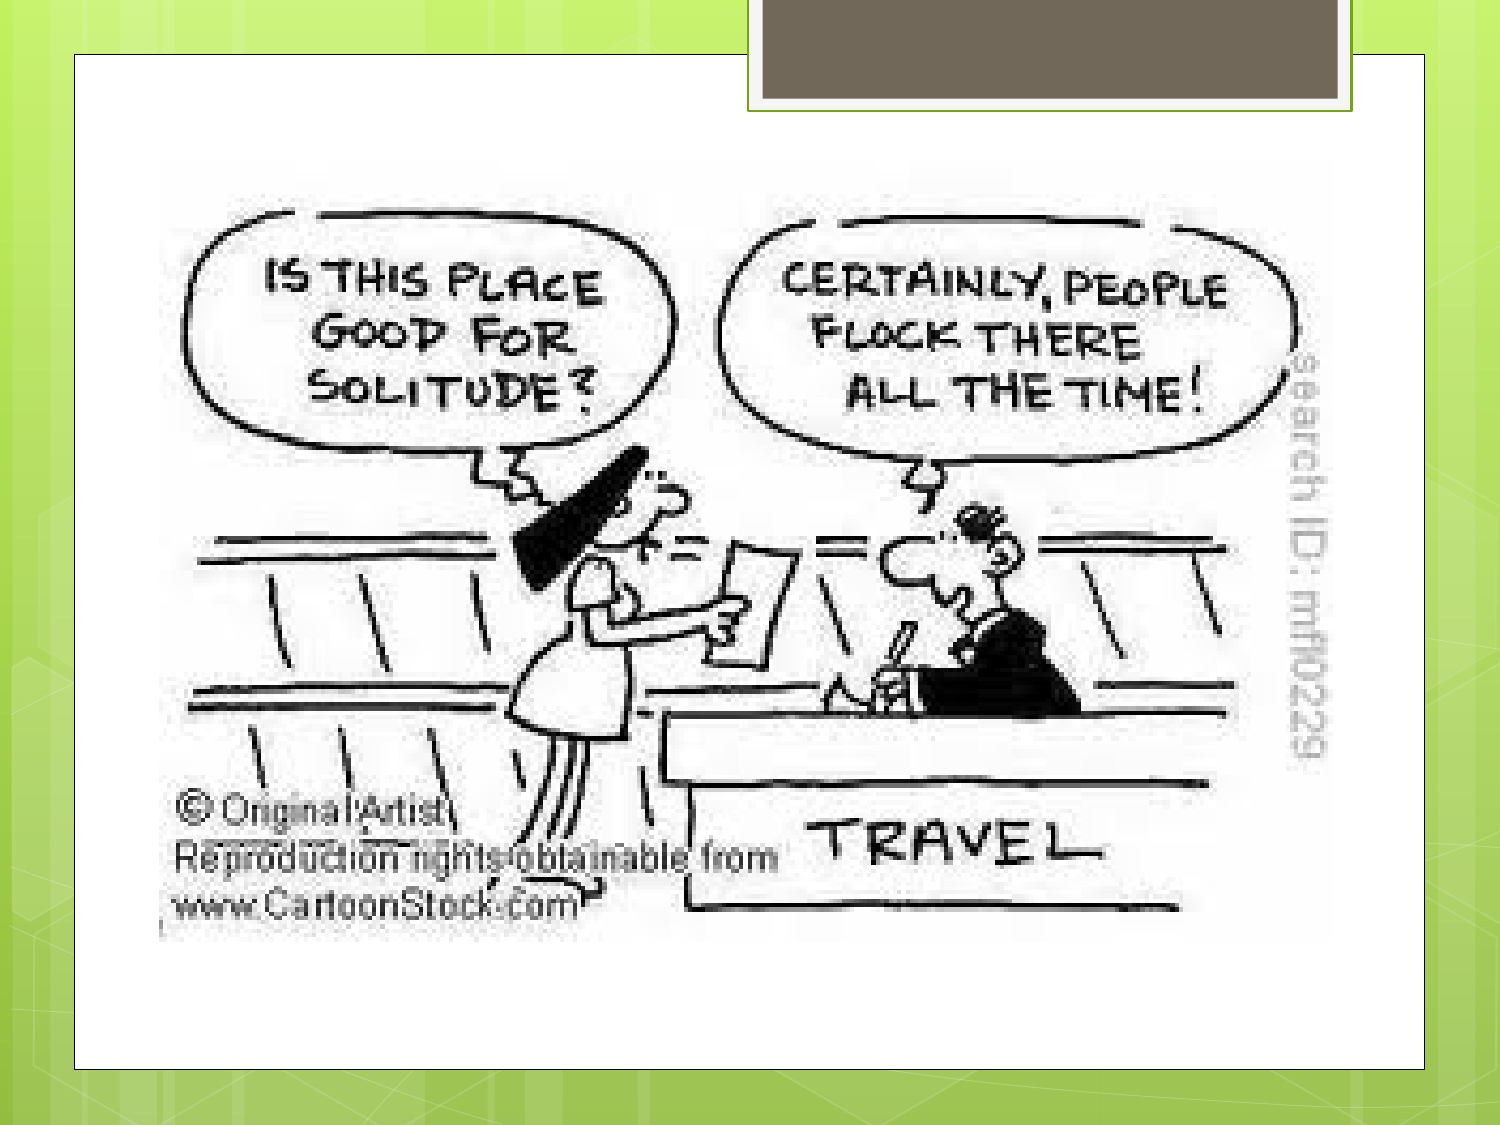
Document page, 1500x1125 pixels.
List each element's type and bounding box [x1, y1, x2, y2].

picture [159, 160, 1333, 942]
